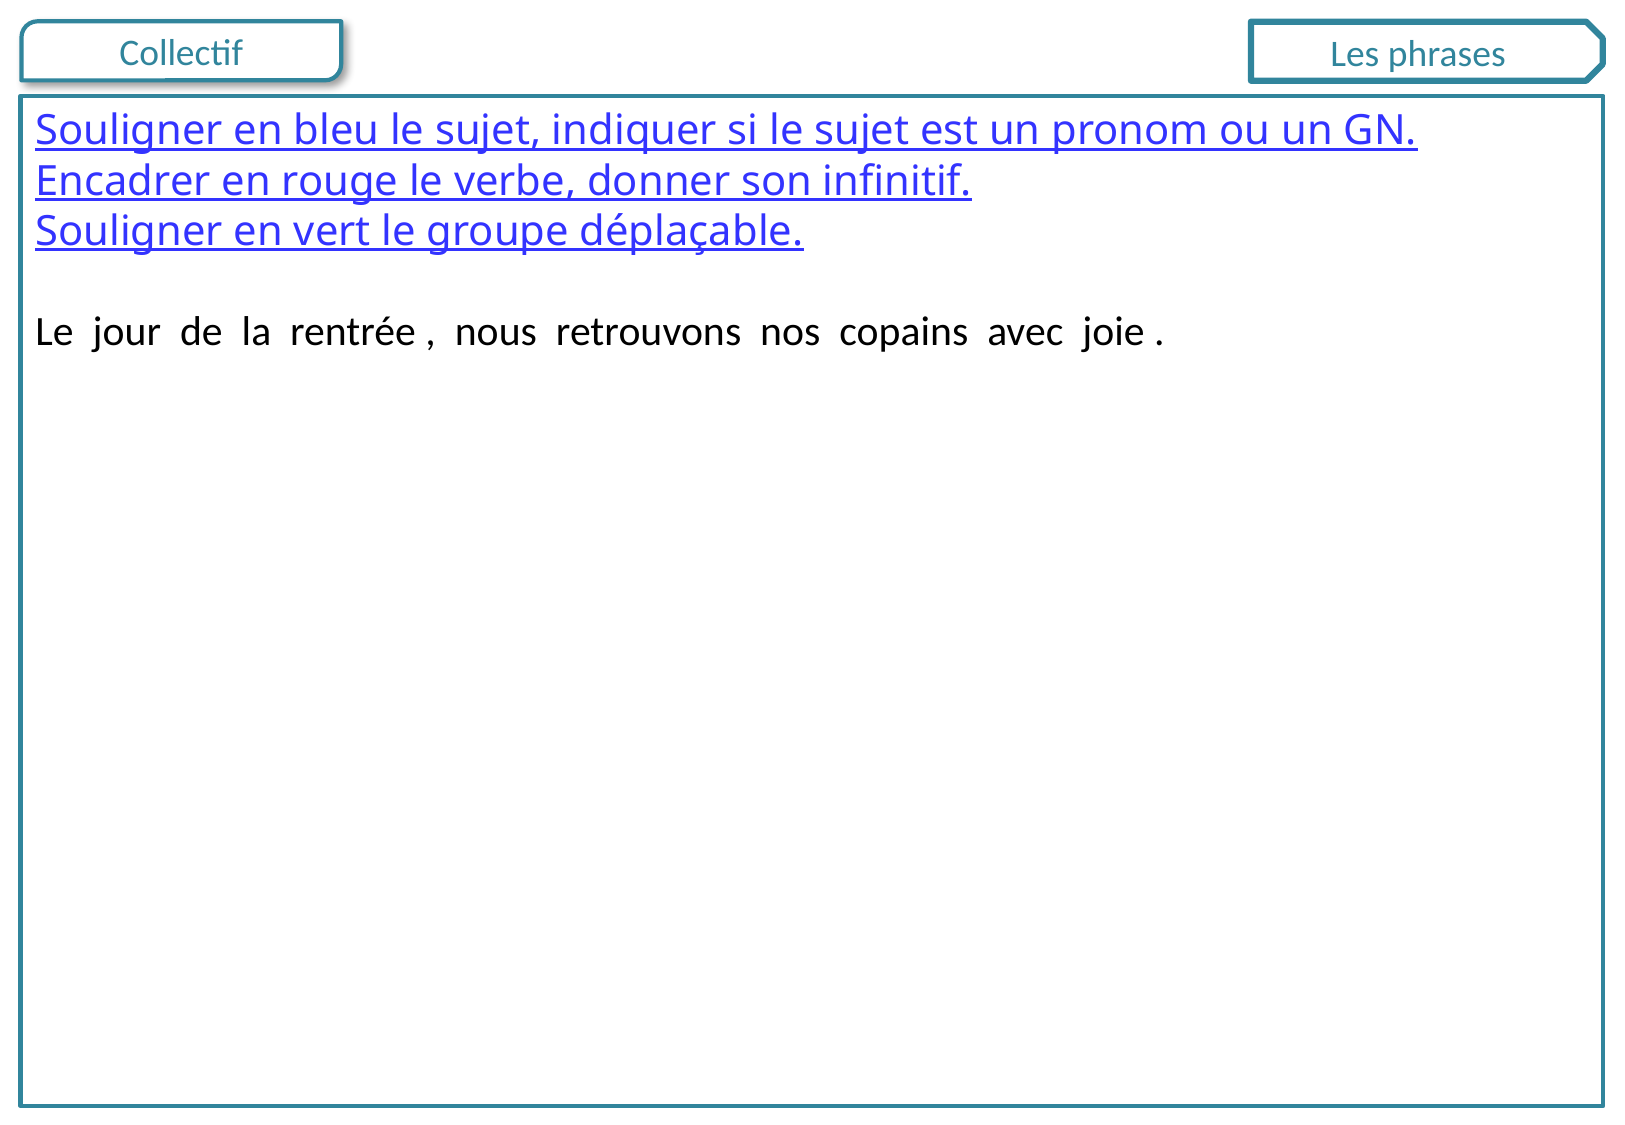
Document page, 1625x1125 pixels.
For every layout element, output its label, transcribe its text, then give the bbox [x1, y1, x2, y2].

list Les phrases [1251, 21, 1585, 81]
list Souligner en bleu le sujet, indiquer si le sujet est un pronom ou un GN. Encadrer en rouge le verbe, donner son infinitif. Souligner en vert le groupe déplaçable. Le jour de la rentrée , nous retrouvons nos copains avec joie . [18, 94, 1605, 1108]
